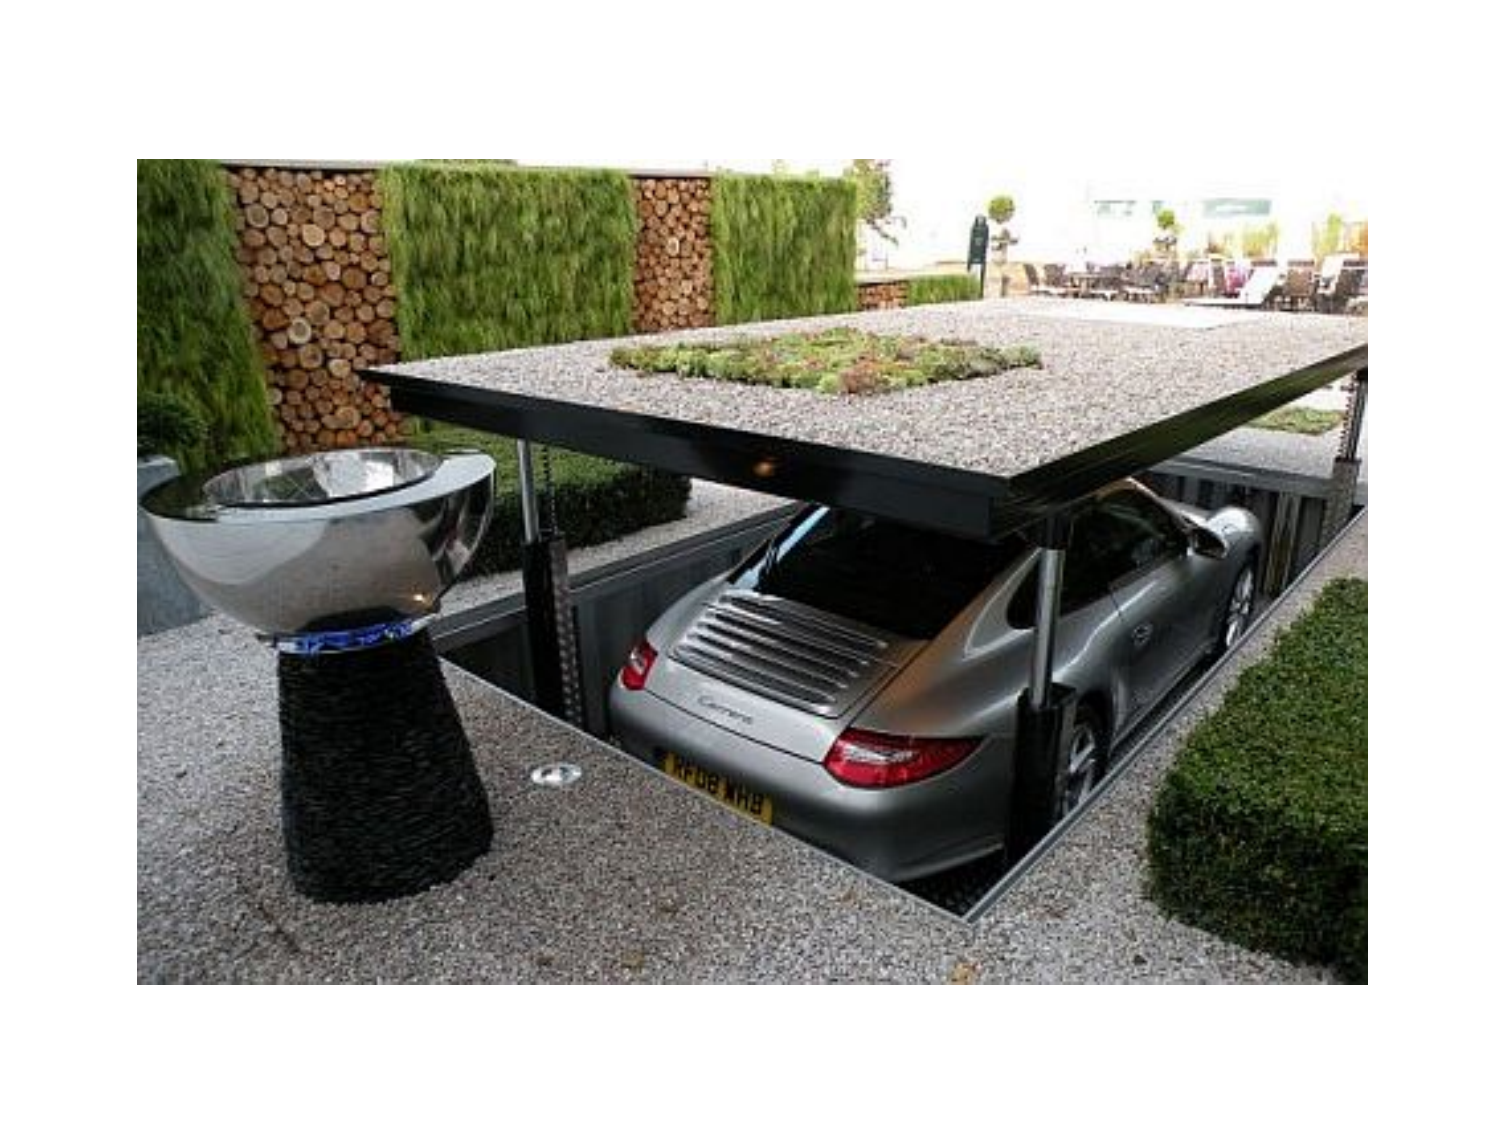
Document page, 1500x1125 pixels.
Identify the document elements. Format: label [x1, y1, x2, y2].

picture [137, 158, 1368, 985]
